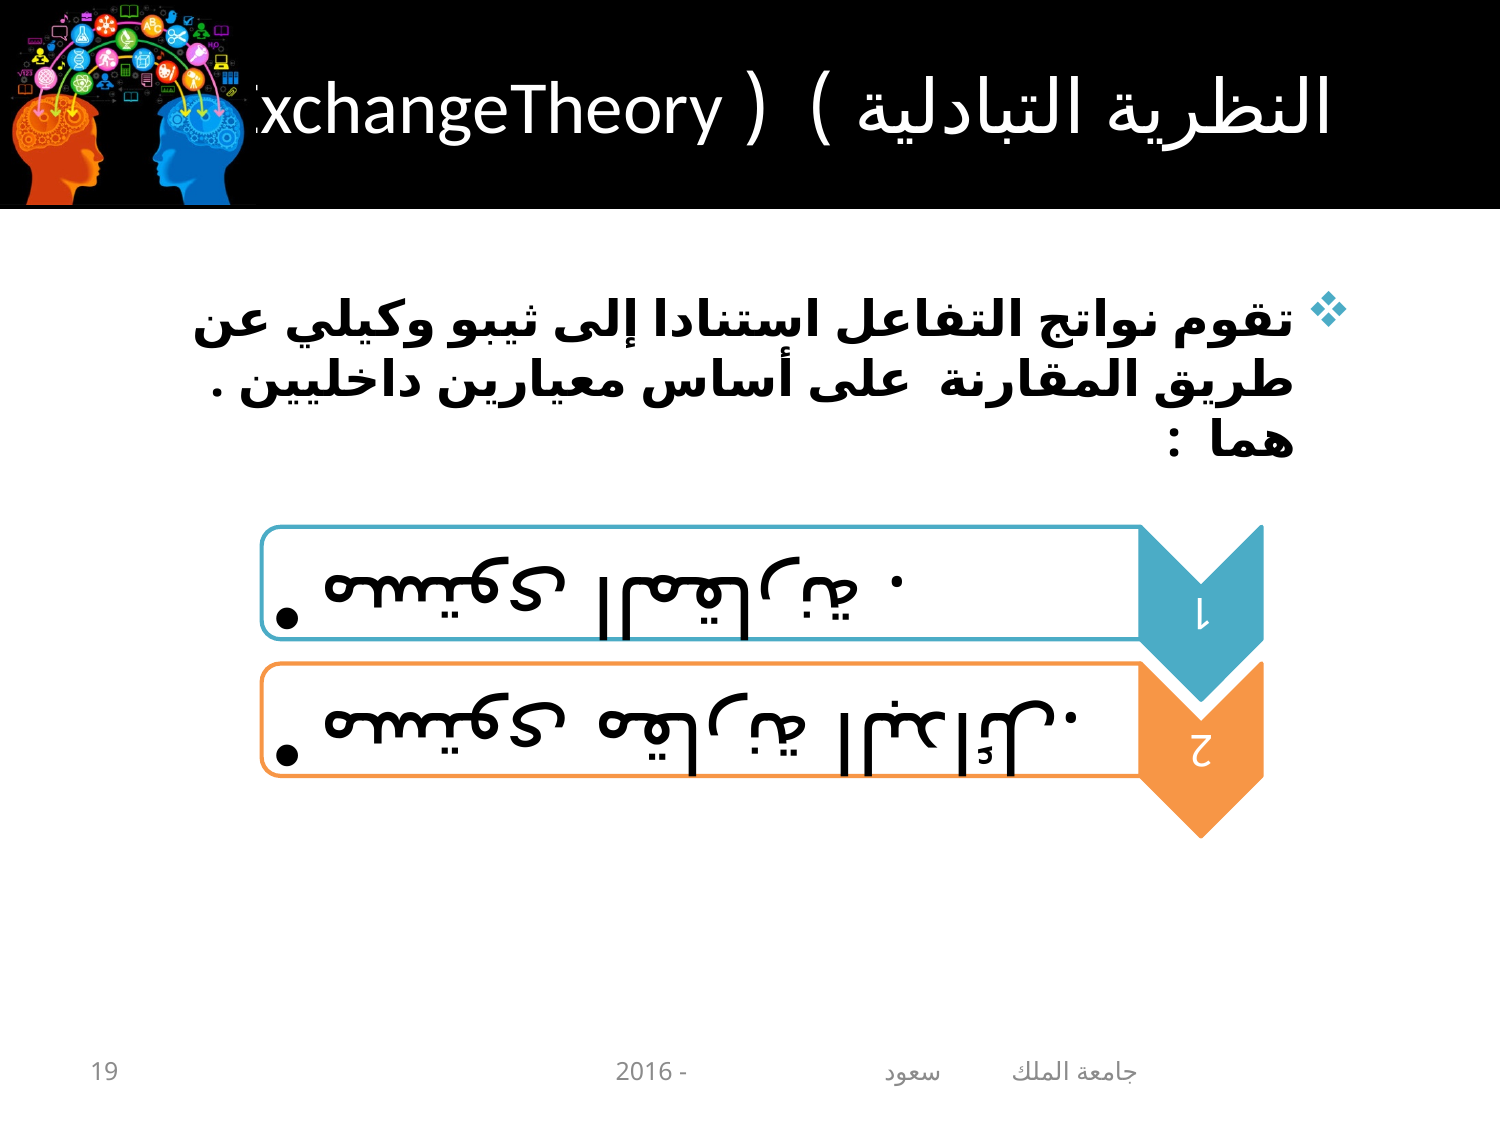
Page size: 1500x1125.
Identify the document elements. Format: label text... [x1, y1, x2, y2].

picture [0, 0, 256, 205]
slide_number 19 [75, 1042, 425, 1103]
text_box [261, 526, 1262, 837]
text_box النظرية التبادلية ) ( ExchangeTheory [257, 0, 1500, 209]
footer جامعة الملك سعود - 2016 [512, 1042, 988, 1103]
text_box تقوم نواتج التفاعل استنادا إلى ثيبو وكيلي عن طريق المقارنة على أساس معيارين داخليين . هما : [156, 278, 1367, 527]
